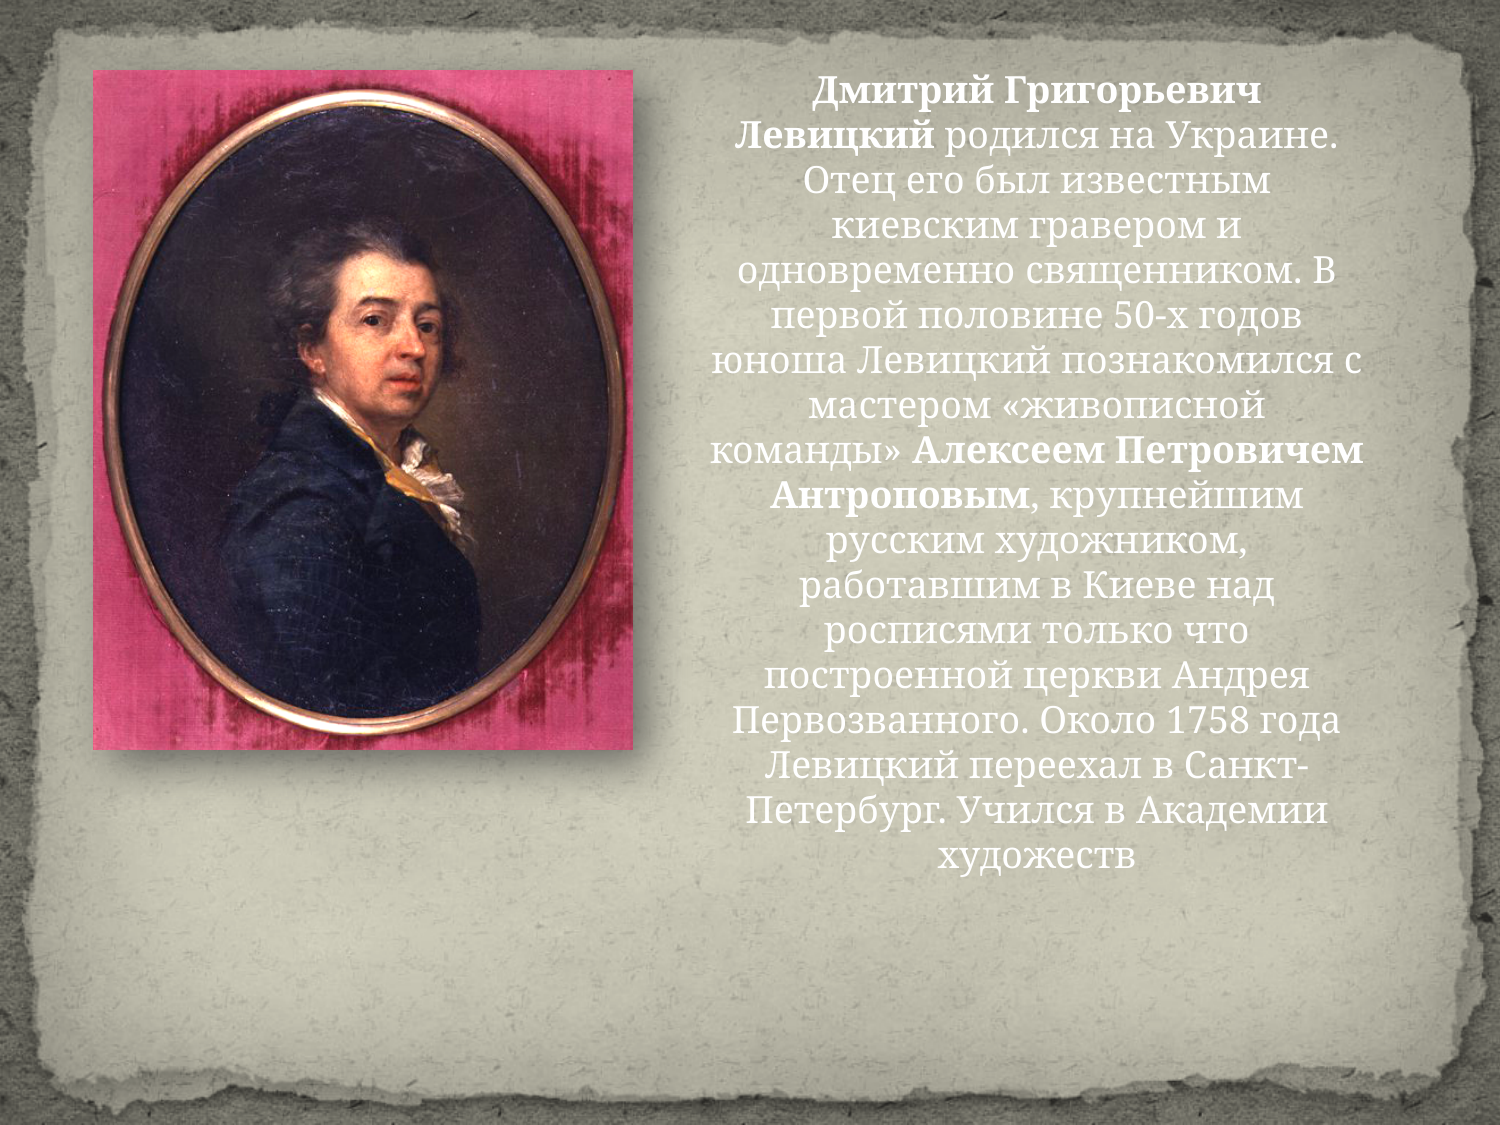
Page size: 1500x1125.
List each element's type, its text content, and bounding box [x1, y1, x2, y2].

text_box Дмитрий Григорьевич Левицкий родился на Украине. Отец его был известным киевским гравером и одновременно свя­щенником. В первой половине 50-х годов юноша Левицкий познакомился с мастером «живописной команды» Алексеем Петровичем Антроповым, крупнейшим русским художником, работавшим в Киеве над росписями только что построенной церкви Андрея Первозванного. Около 1758 года Левицкий переехал в Санкт-Петербург. Учился в Академии художеств [691, 58, 1383, 974]
picture [94, 71, 633, 750]
